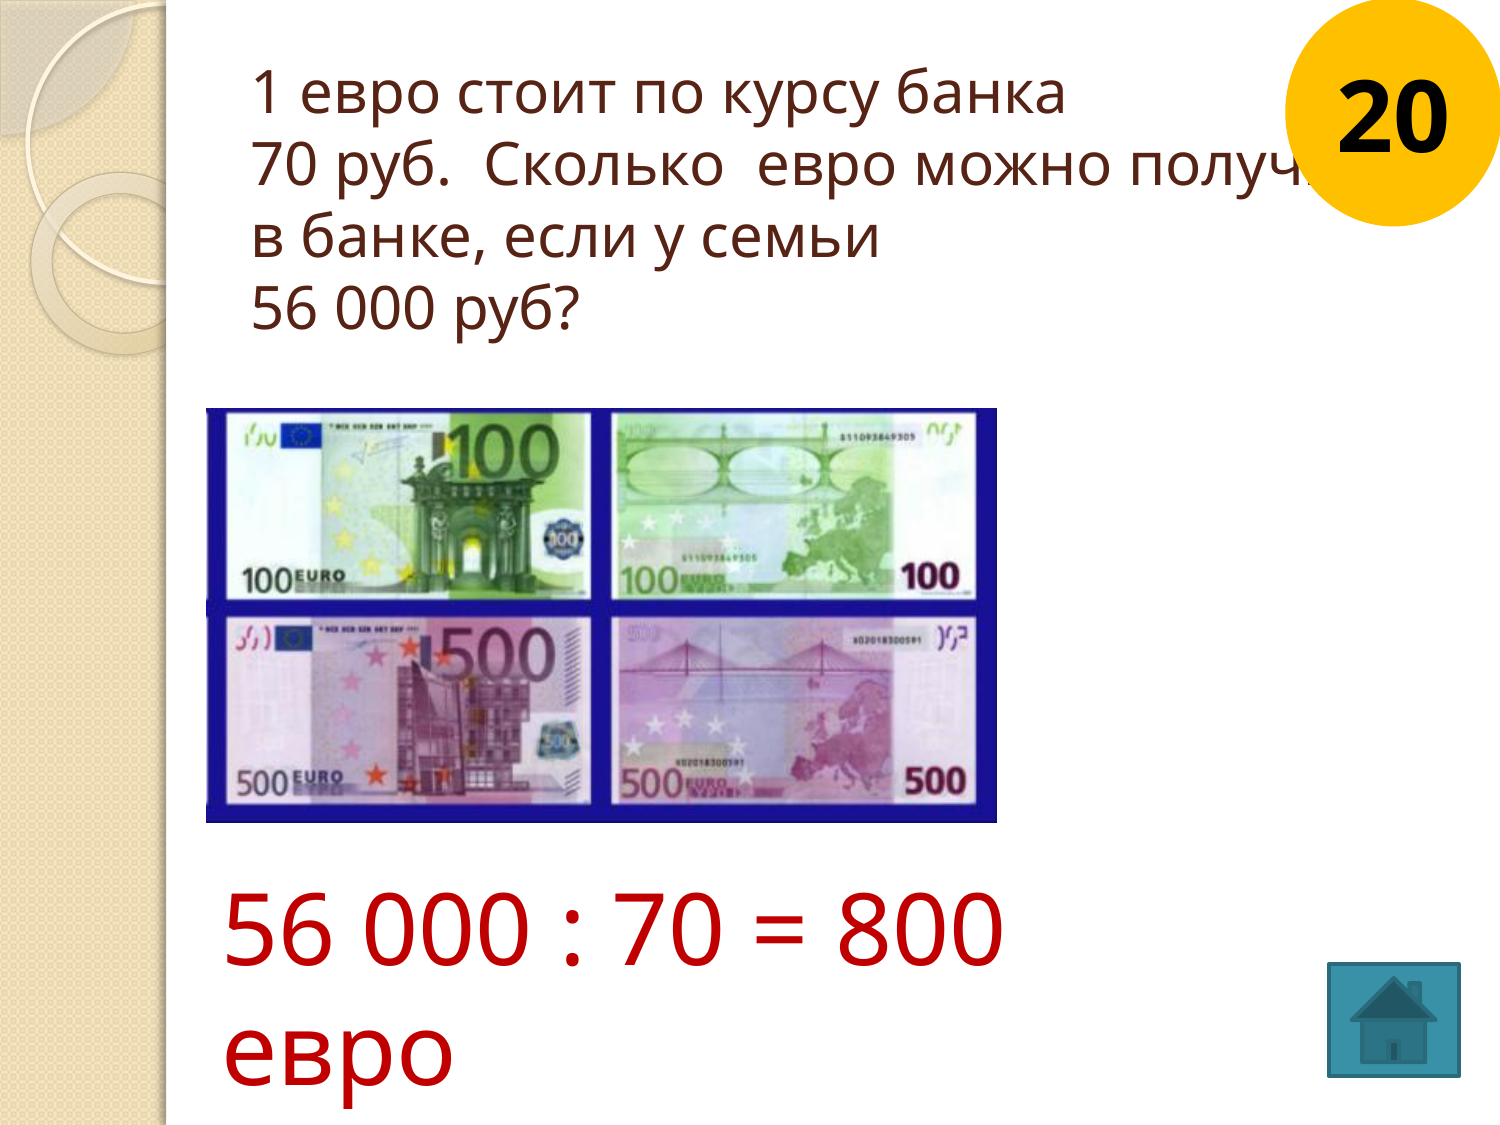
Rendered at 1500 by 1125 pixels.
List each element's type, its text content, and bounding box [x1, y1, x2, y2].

text_box [1327, 962, 1461, 1078]
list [206, 408, 997, 823]
text_box 20 [1285, 0, 1500, 227]
text_box 56 000 : 70 = 800 евро [206, 857, 1187, 1113]
title 1 евро стоит по курсу банка 70 руб. Сколько евро можно получить в банке, если у семьи 56 000 руб? [235, 45, 1466, 350]
